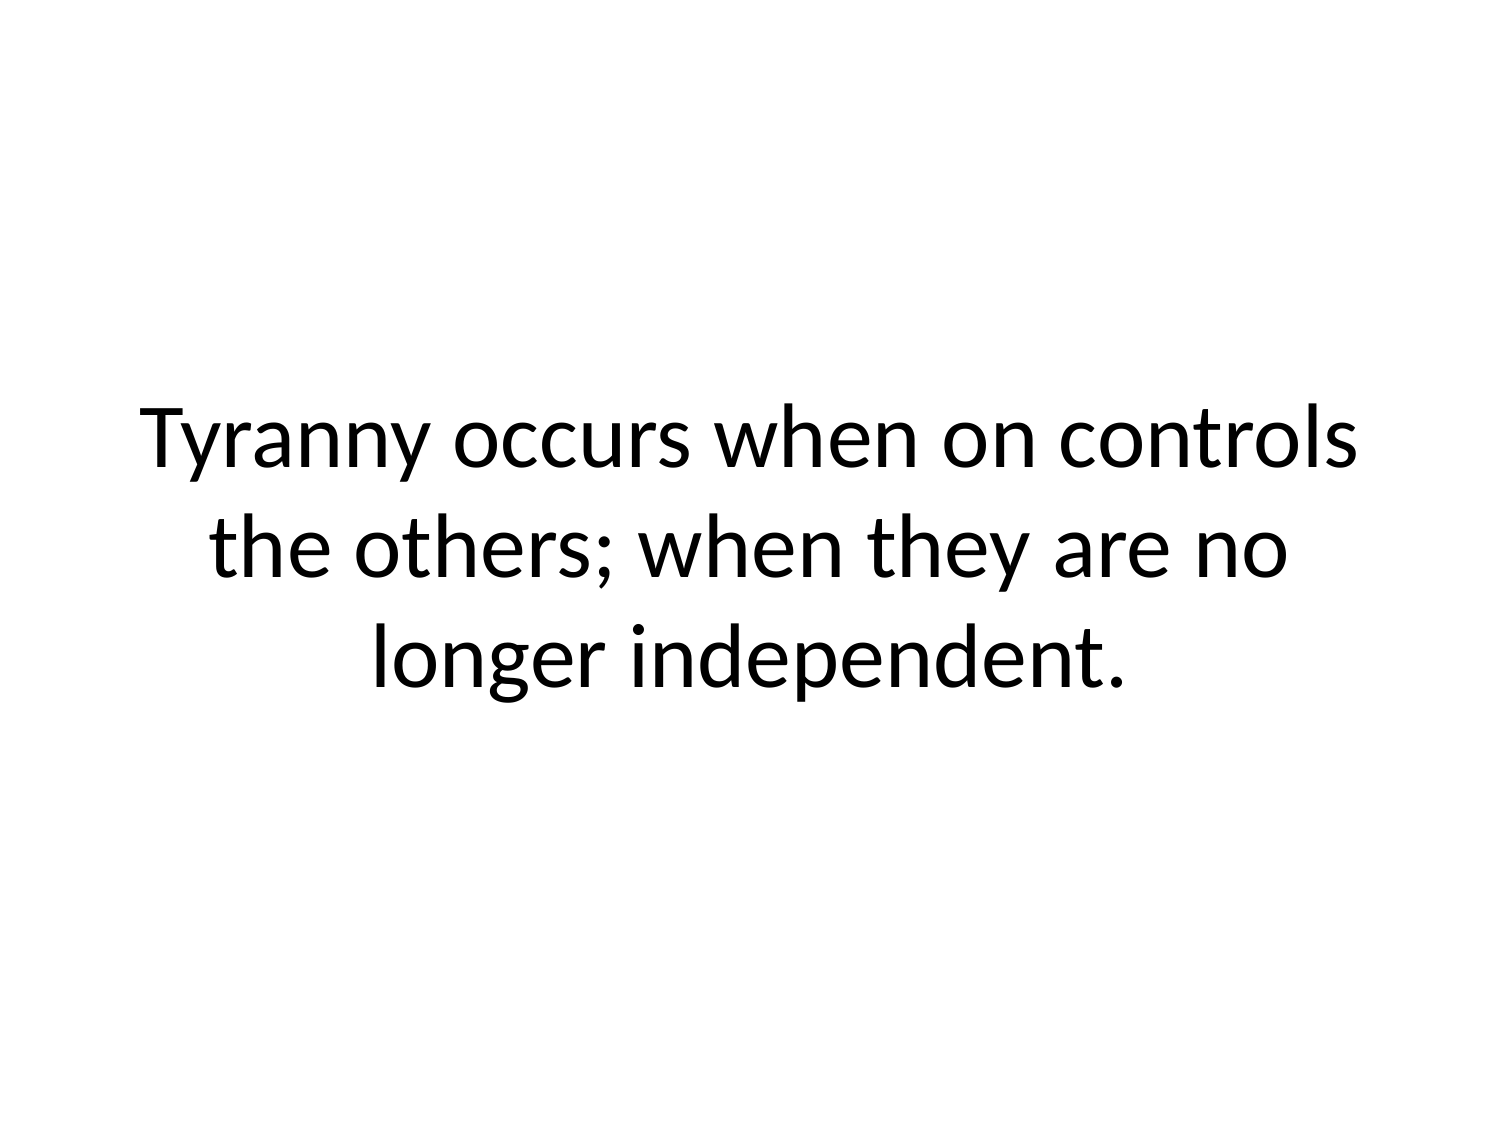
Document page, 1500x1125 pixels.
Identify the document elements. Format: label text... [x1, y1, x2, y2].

title Tyranny occurs when on controls the others; when they are no longer independent. [74, 44, 1426, 1038]
